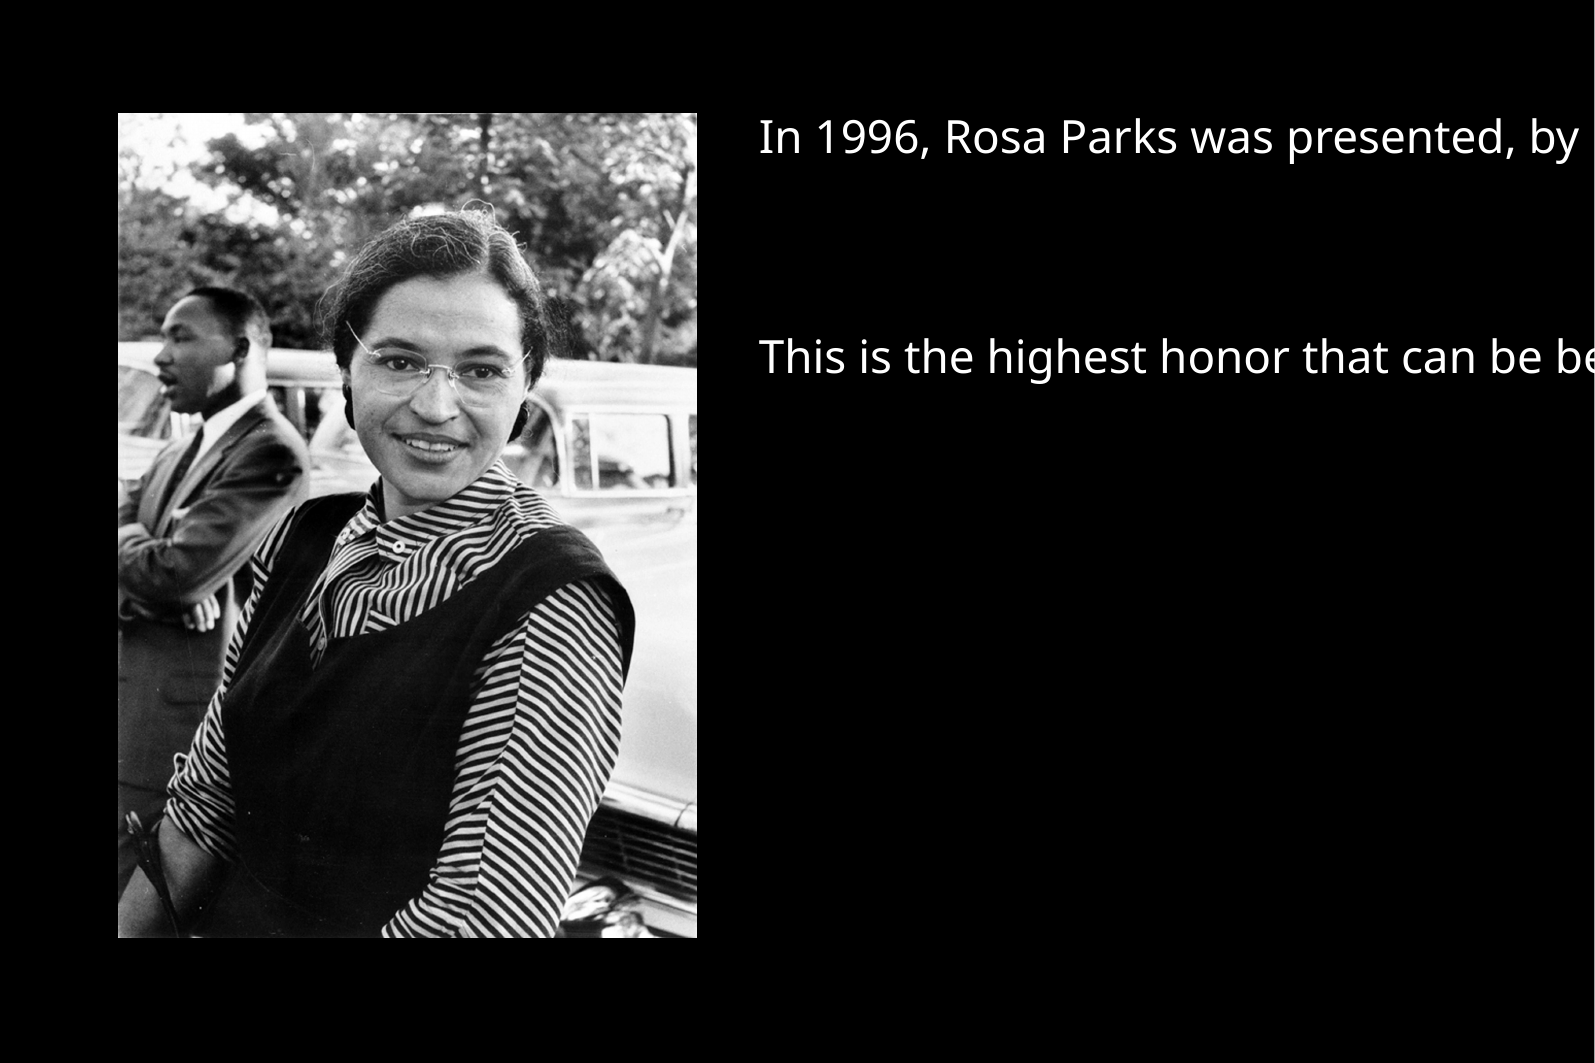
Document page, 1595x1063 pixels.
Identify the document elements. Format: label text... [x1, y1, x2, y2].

text_box In 1996, Rosa Parks was presented, by President Bill Clinton, with the Presidential Medal of Freedom. This is the highest honor that can be bestowed upon a civilian by the United States Government. [744, 100, 1553, 930]
picture [117, 113, 697, 939]
